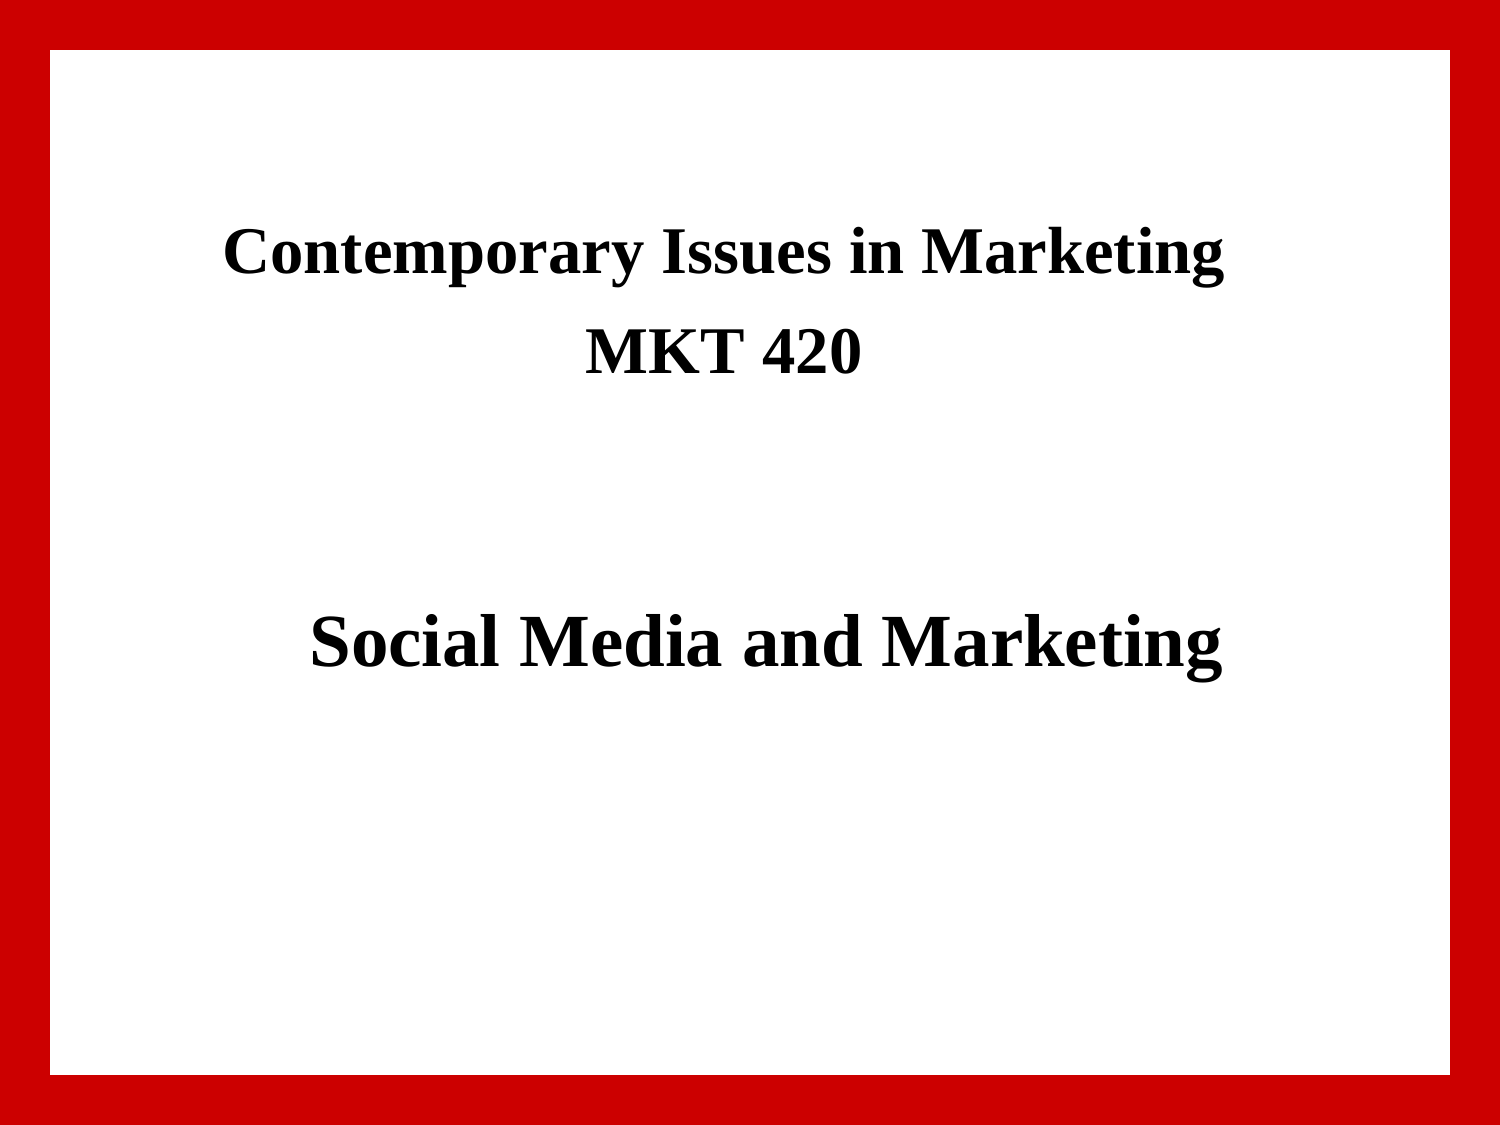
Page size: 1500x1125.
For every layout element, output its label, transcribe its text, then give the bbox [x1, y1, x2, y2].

title Social Media and Marketing [128, 515, 1405, 757]
subtitle Contemporary Issues in Marketing 420 MKT [198, 198, 1250, 487]
